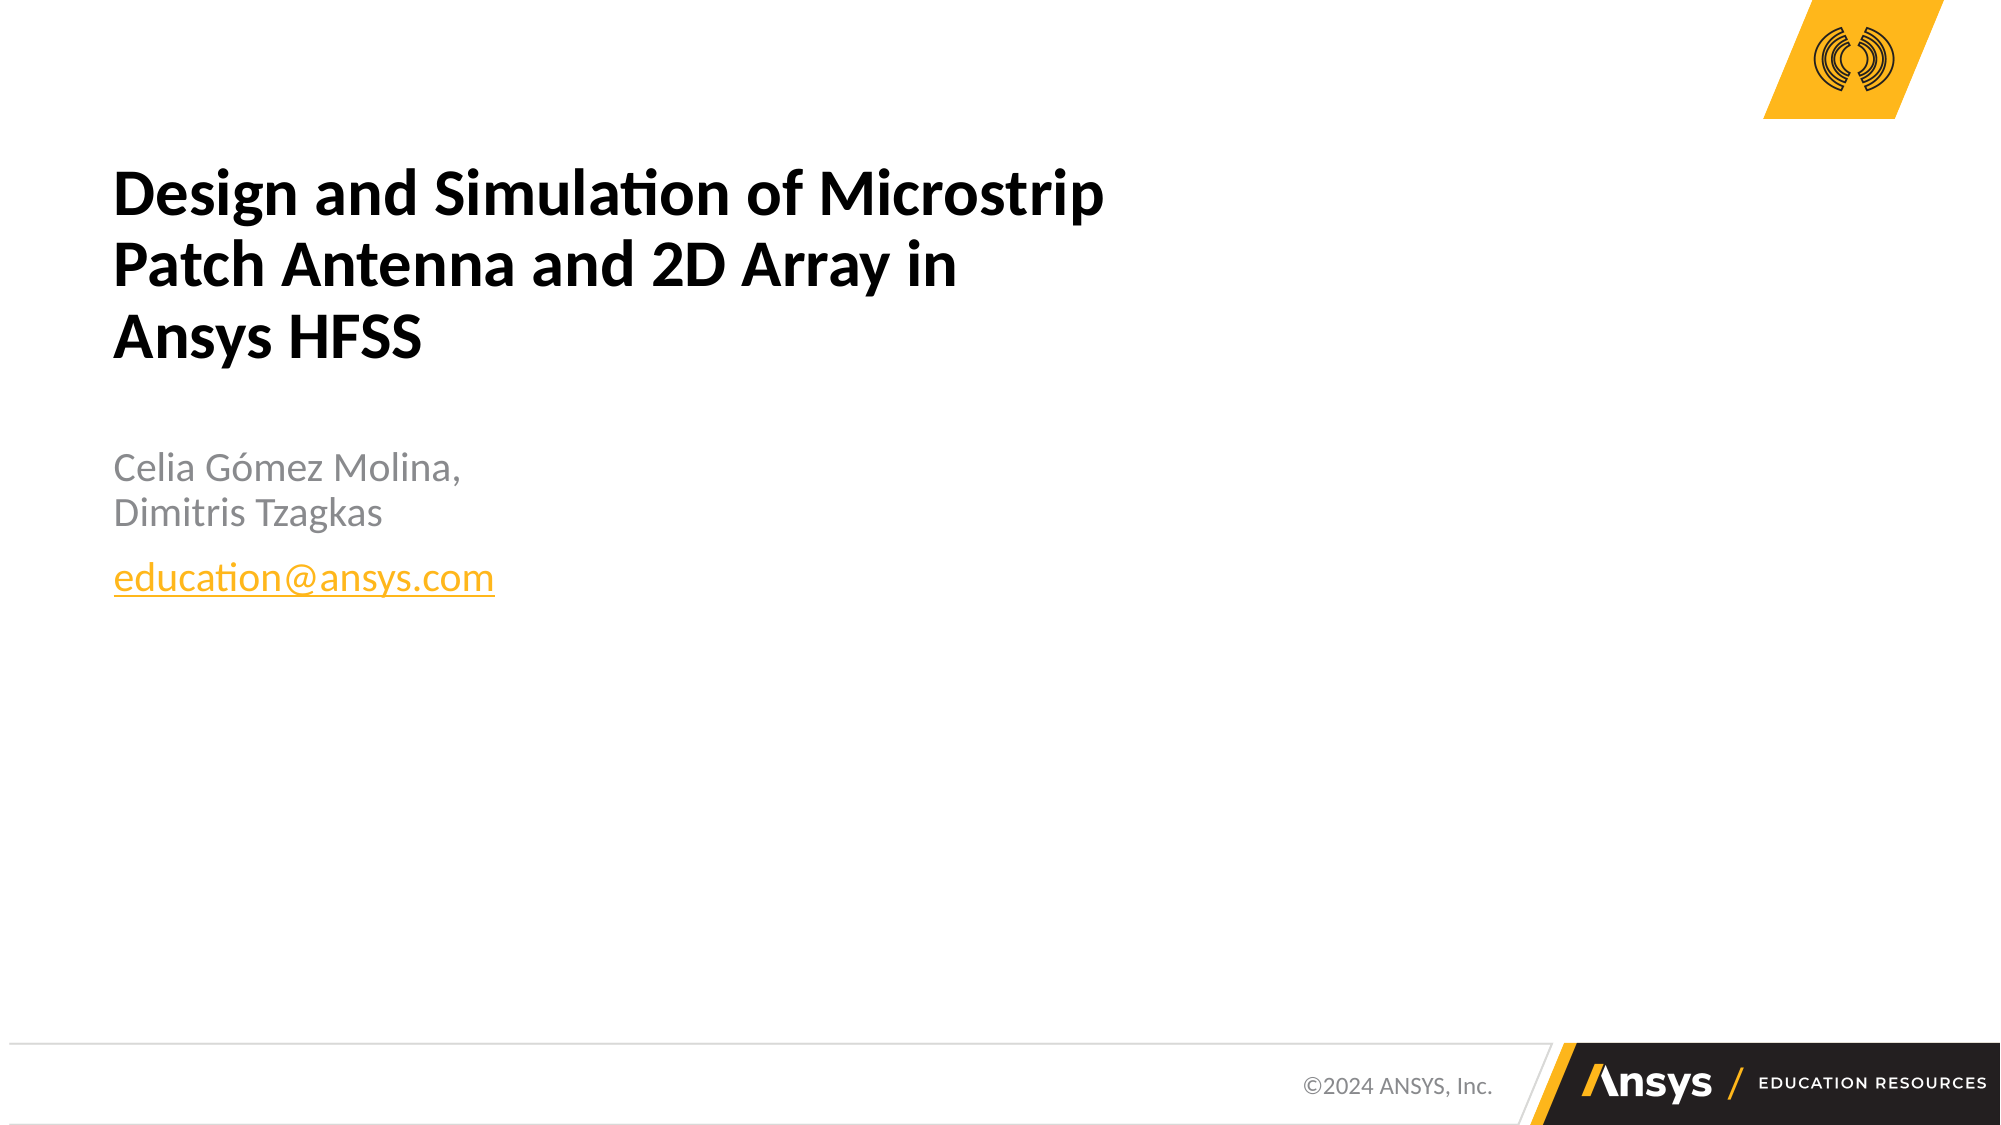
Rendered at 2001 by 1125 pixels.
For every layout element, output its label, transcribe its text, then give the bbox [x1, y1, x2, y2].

list Design and Simulation of Microstrip Patch Antenna and 2D Array in Ansys HFSS [98, 149, 1125, 388]
list Celia Gómez Molina, Dimitris Tzagkas education@ansys.com [98, 437, 984, 638]
picture [0, 0, 2000, 1125]
